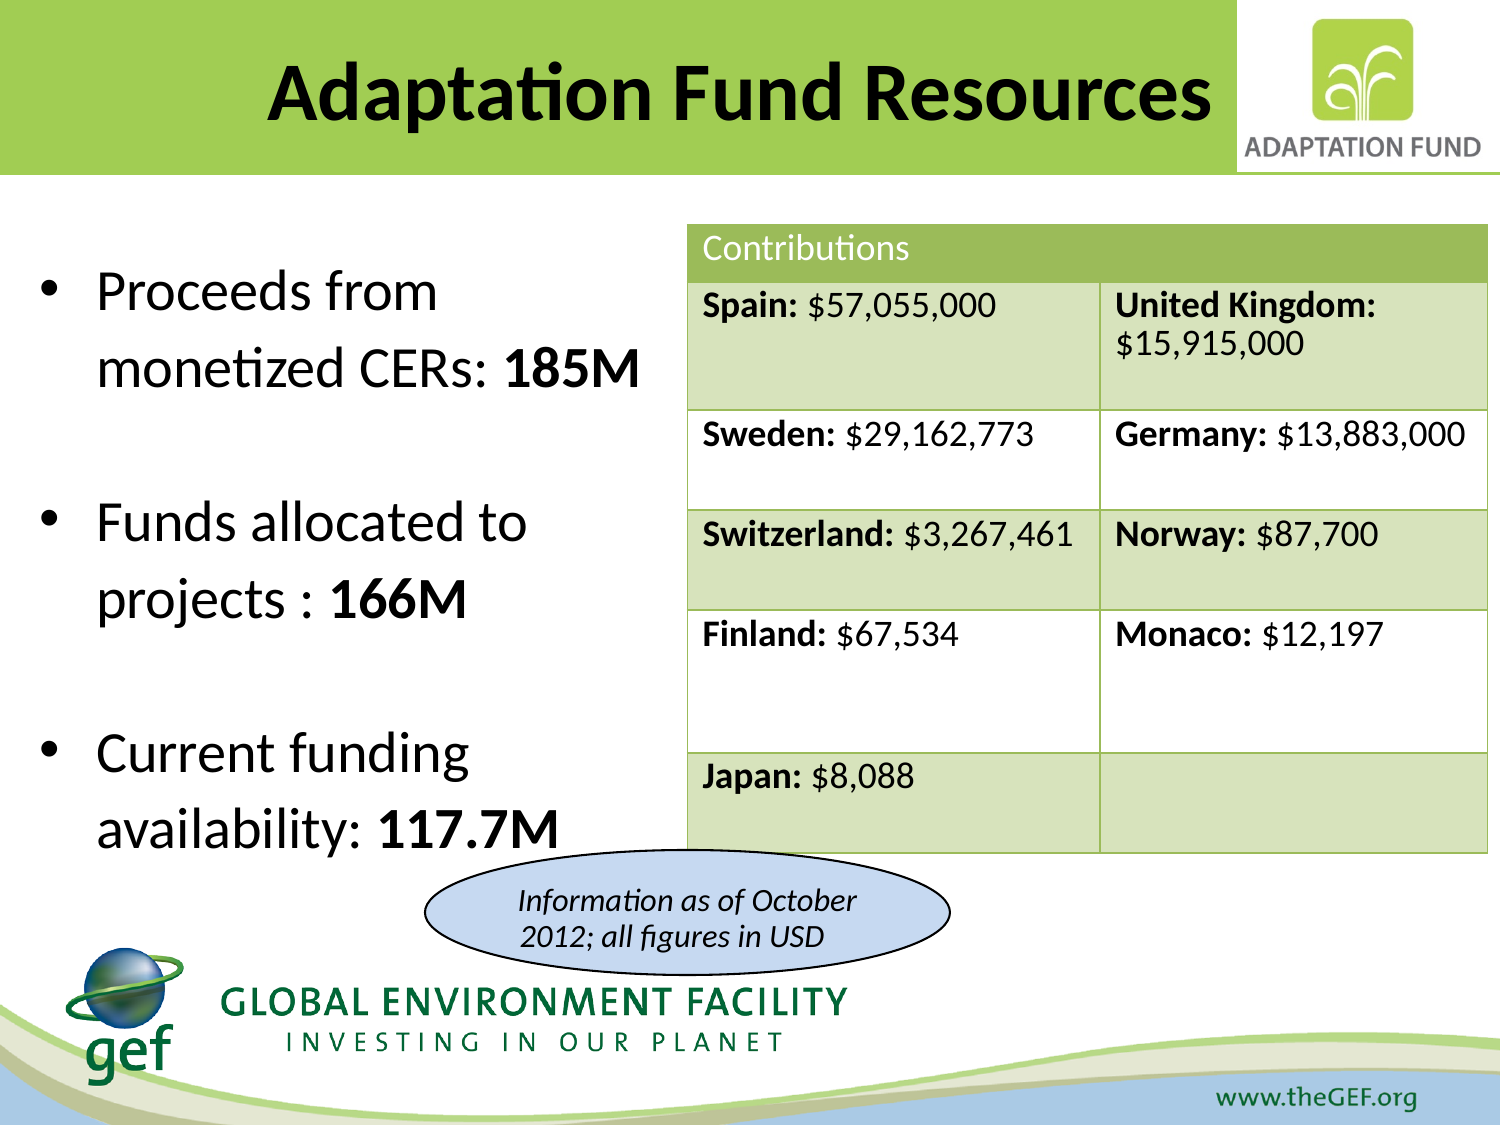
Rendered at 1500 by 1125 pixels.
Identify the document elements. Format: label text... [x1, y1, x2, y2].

table_cell Sweden: $29,162,773 [688, 411, 1099, 509]
text_box Adaptation Fund Resources [0, 0, 1235, 175]
table_cell Finland: $67,534 [688, 611, 1099, 752]
table_cell United Kingdom: $15,915,000 [1101, 283, 1487, 409]
table_cell Spain: $57,055,000 [688, 283, 1099, 409]
table_header Contributions [688, 226, 1099, 281]
table_cell Germany: $13,883,000 [1101, 411, 1487, 509]
table_cell Norway: $87,700 [1101, 511, 1487, 609]
text_box Information as of October 2012; all figures in USDD) [422, 847, 953, 978]
picture [0, 920, 1500, 1125]
table_cell Switzerland: $3,267,461 [688, 511, 1099, 609]
table_cell Japan: $8,088 [688, 754, 1099, 852]
picture [1237, 0, 1500, 173]
table_cell [1101, 754, 1487, 852]
table_header [1101, 226, 1487, 281]
list Proceeds from monetized CERs: 185M Funds allocated to projects : 166M Current funding availability: 117.7M [24, 237, 663, 926]
table_cell Monaco: $12,197 [1101, 611, 1487, 752]
